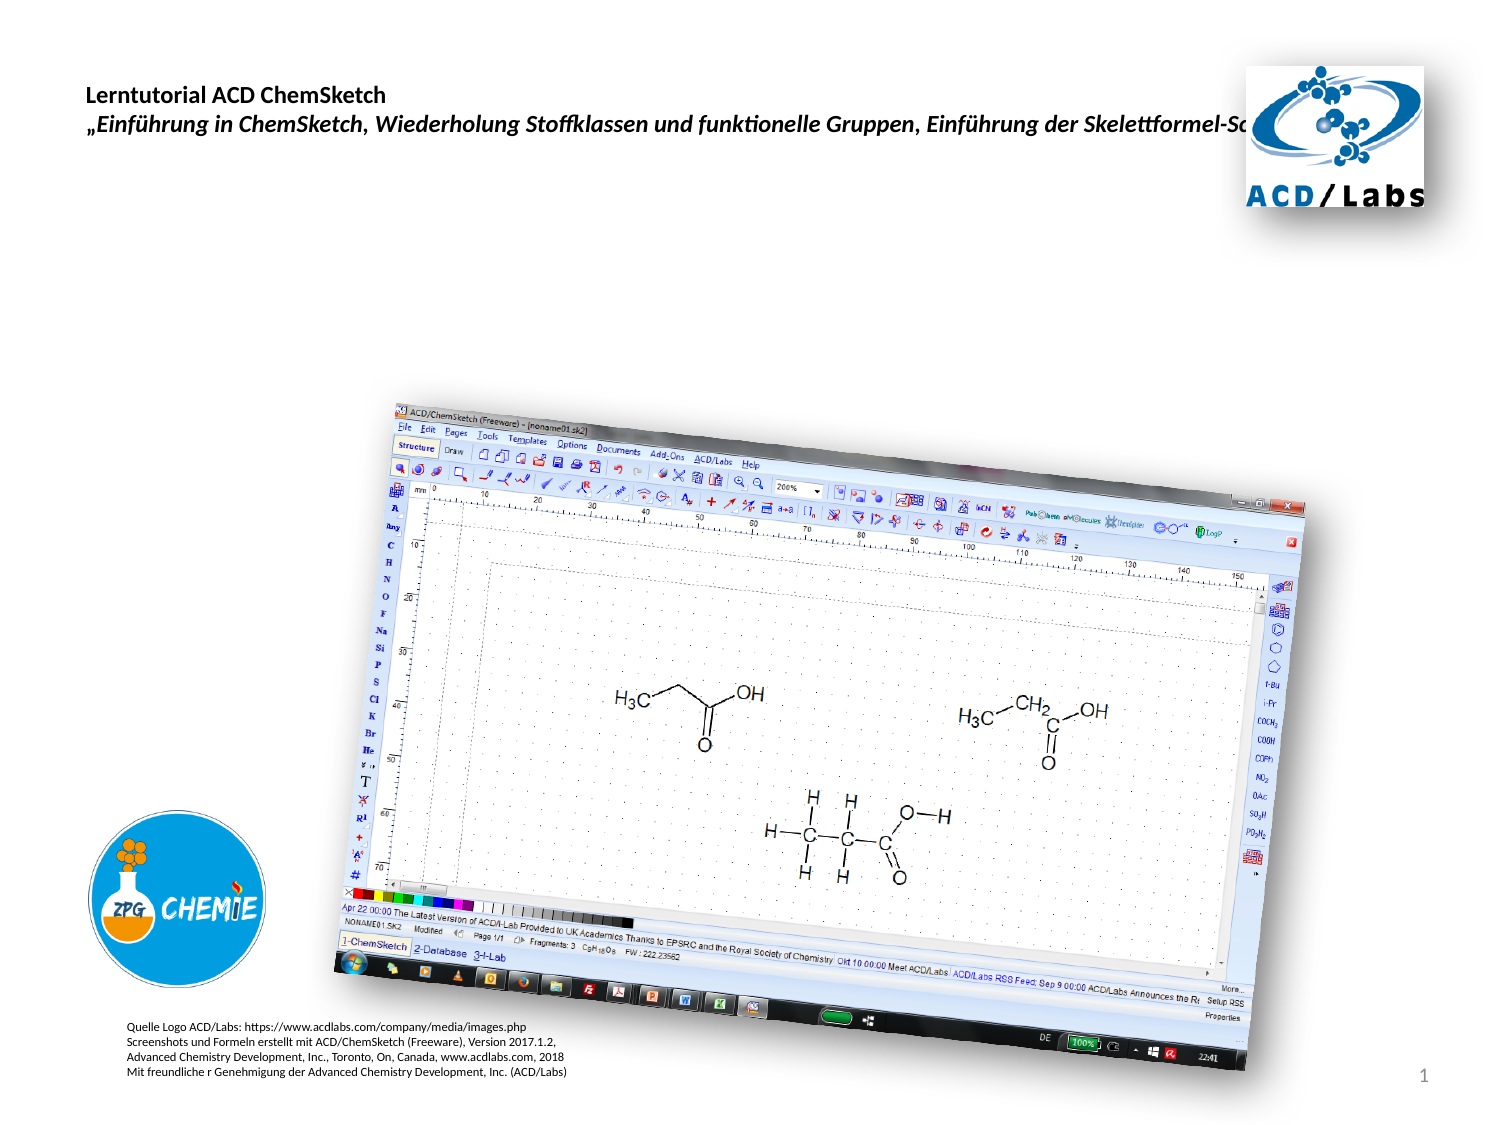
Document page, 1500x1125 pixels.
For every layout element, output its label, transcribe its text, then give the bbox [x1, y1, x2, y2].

slide_number 1 [1311, 1051, 1430, 1087]
text_box Quelle Logo ACD/Labs: https://www.acdlabs.com/company/media/images.php Screenshots und Formeln erstellt mit ACD/ChemSketch (Freeware), Version 2017.1.2, Advanced Chemistry Development, Inc., Toronto, On, Canada, www.acdlabs.com, 2018 Mit freundliche r Genehmigung der Advanced Chemistry Development, Inc. (ACD/Labs) [112, 1011, 869, 1087]
picture [335, 403, 1306, 1071]
picture [1245, 66, 1424, 207]
picture [88, 810, 266, 988]
title Lerntutorial ACD ChemSketch „Einführung in ChemSketch, Wiederholung Stoffklassen und funktionelle Gruppen, Einführung der Skelettformel-Schreibweise“ [70, 70, 1238, 160]
